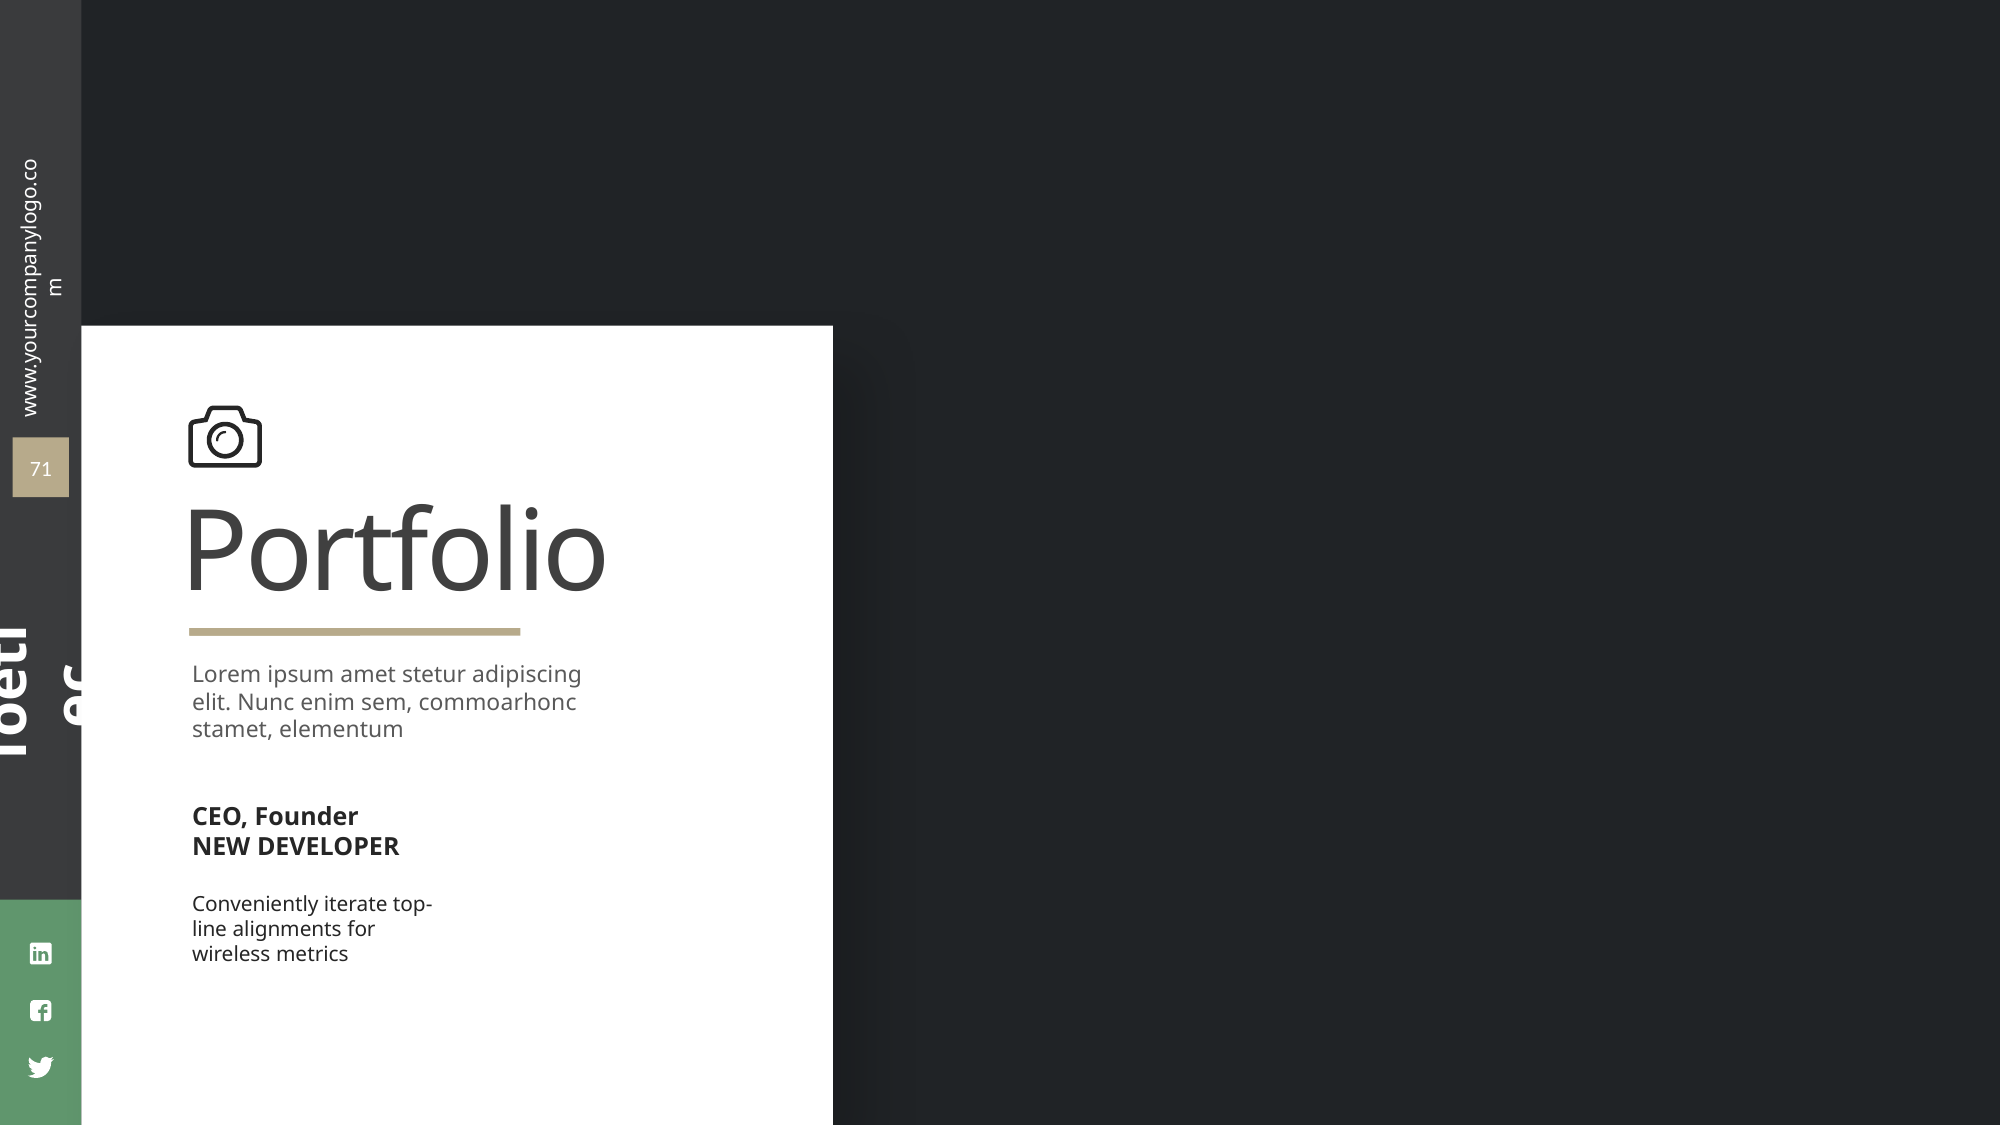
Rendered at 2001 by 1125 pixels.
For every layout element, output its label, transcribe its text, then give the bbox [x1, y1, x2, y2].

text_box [189, 628, 521, 636]
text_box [188, 405, 262, 468]
picture [81, 0, 2000, 1125]
slide_number 71 [12, 437, 69, 498]
